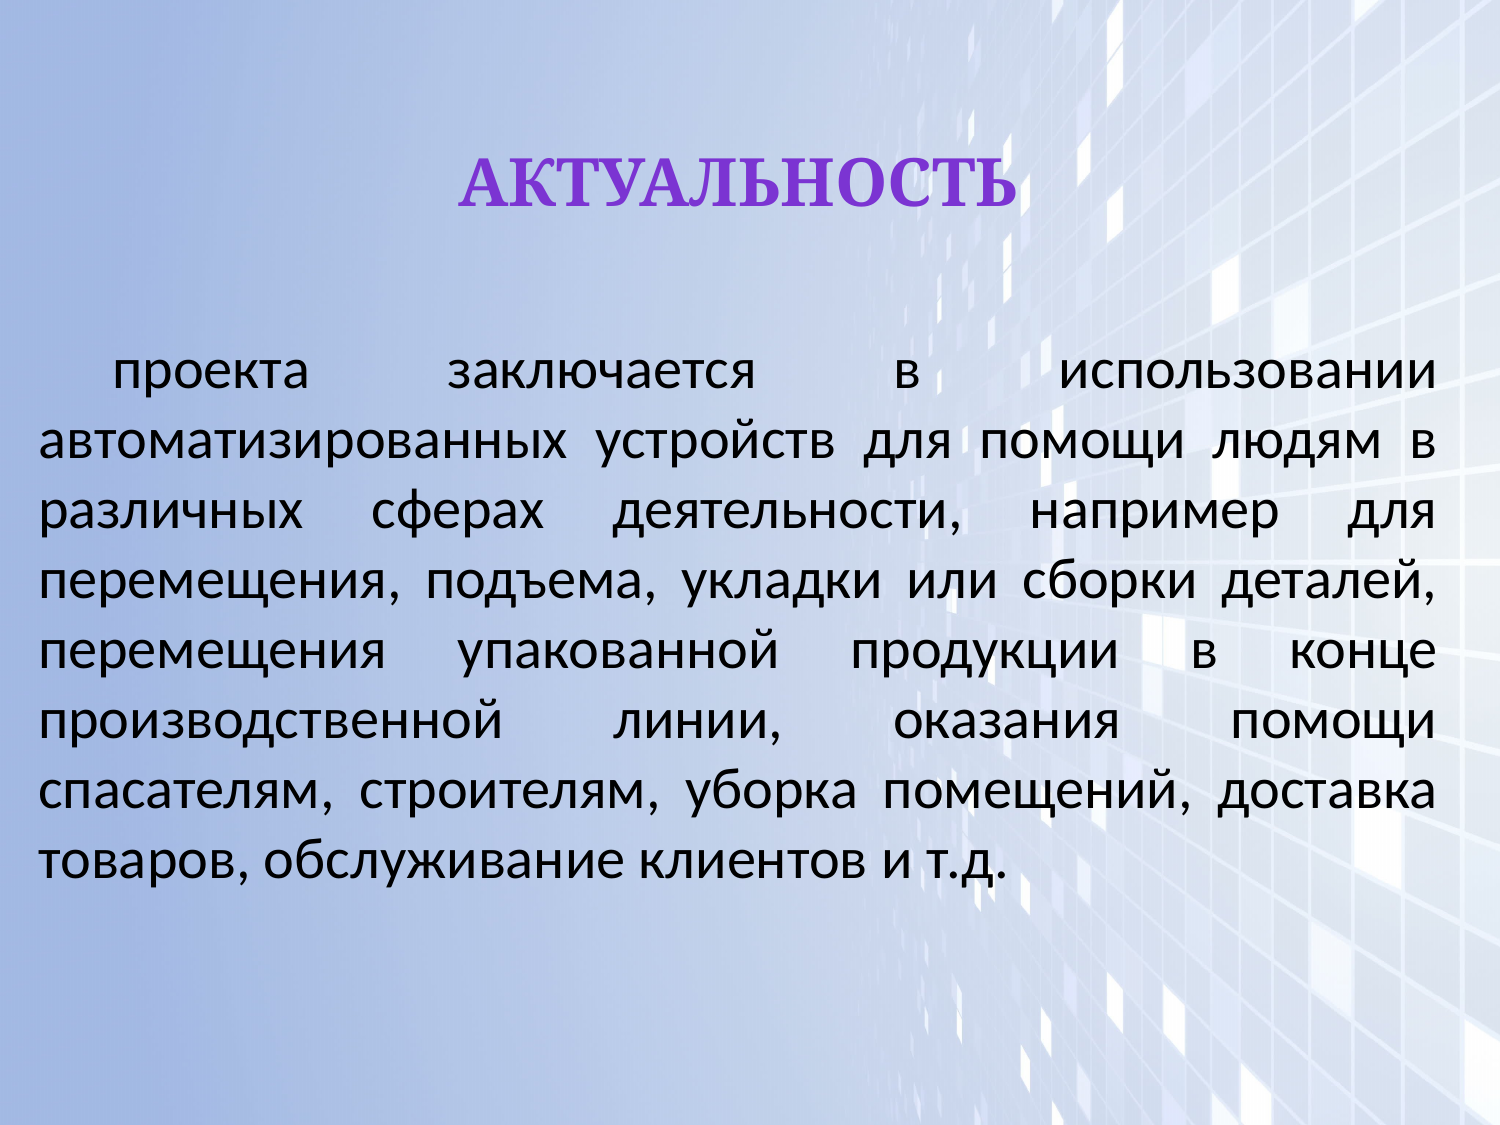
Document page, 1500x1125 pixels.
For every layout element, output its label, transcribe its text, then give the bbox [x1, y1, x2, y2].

picture [0, 0, 1500, 1125]
text_box Актуальность проекта заключается в использовании автоматизированных устройств для помощи людям в различных сферах деятельности, например для перемещения, подъема, укладки или сборки деталей, перемещения упакованной продукции в конце производственной линии, оказания помощи спасателям, строителям, уборка помещений, доставка товаров, обслуживание клиентов и т.д. [23, 132, 1454, 898]
